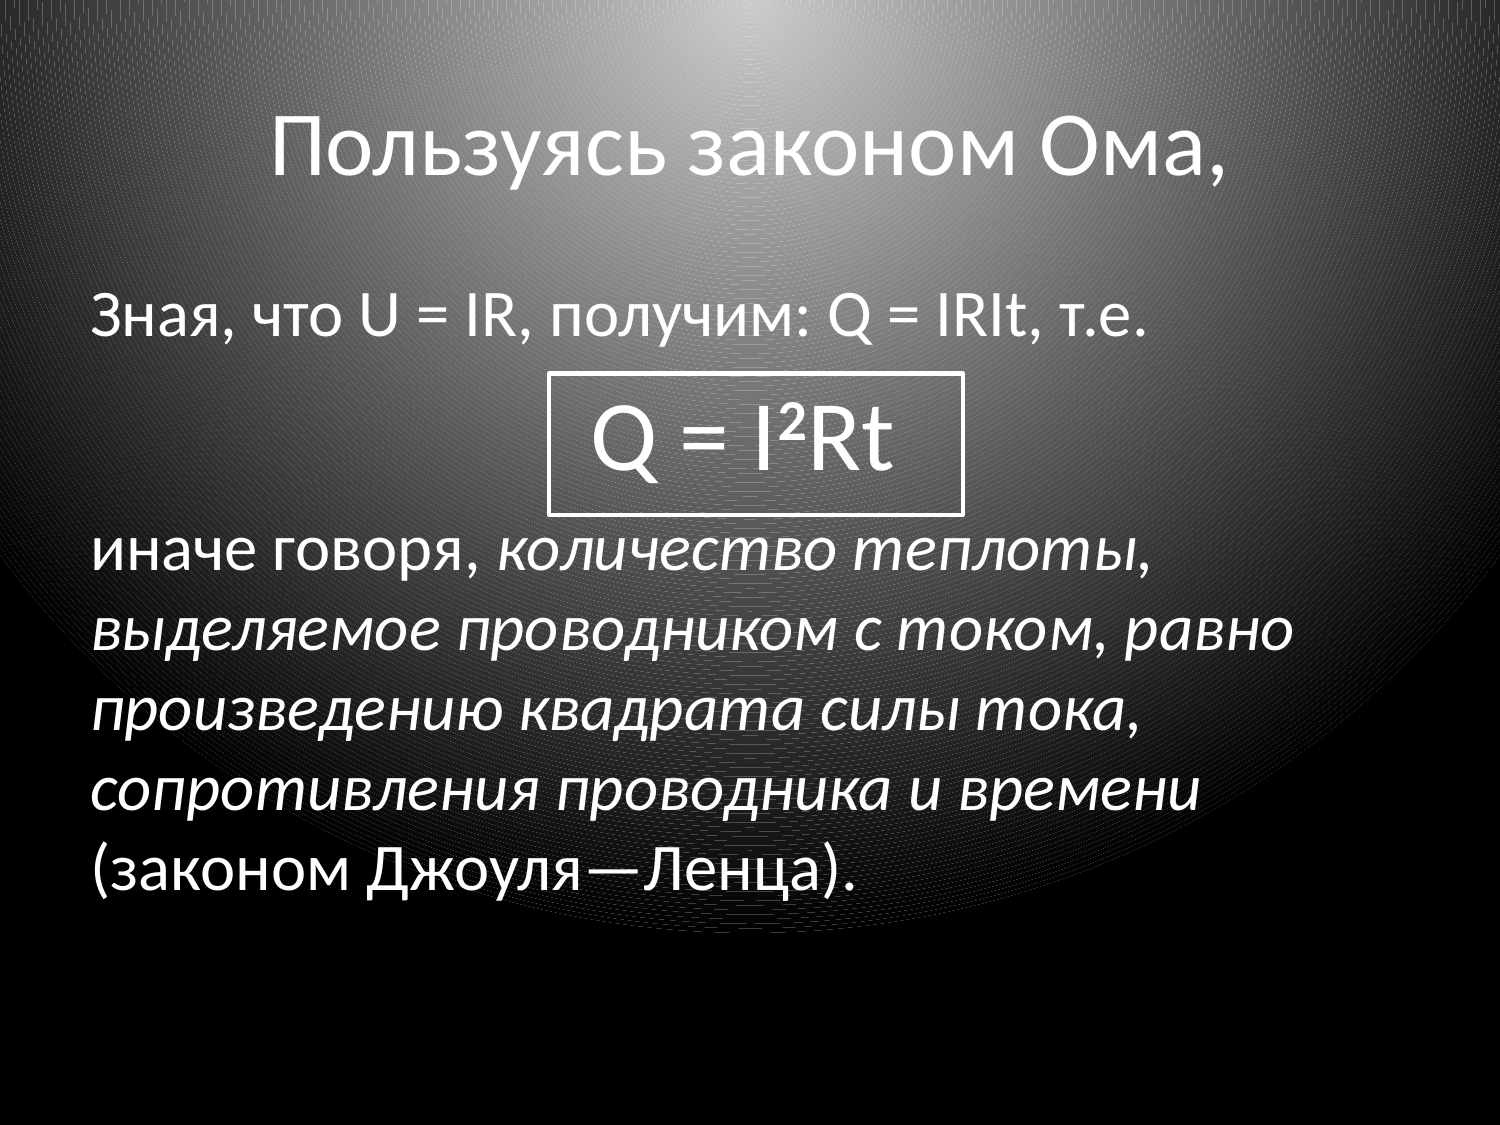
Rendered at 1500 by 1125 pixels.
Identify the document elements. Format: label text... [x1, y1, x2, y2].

list Зная, что U = IR, получим: Q = IRIt, т.е. Q = I2Rt иначе говоря, количество теплоты, выделяемое проводником с током, равно произведению квадрата силы тока, сопротивления проводника и времени (законом Джоуля—Ленца). [75, 262, 1425, 1005]
text_box [547, 371, 965, 517]
title Пользуясь законом Ома, [75, 45, 1425, 233]
